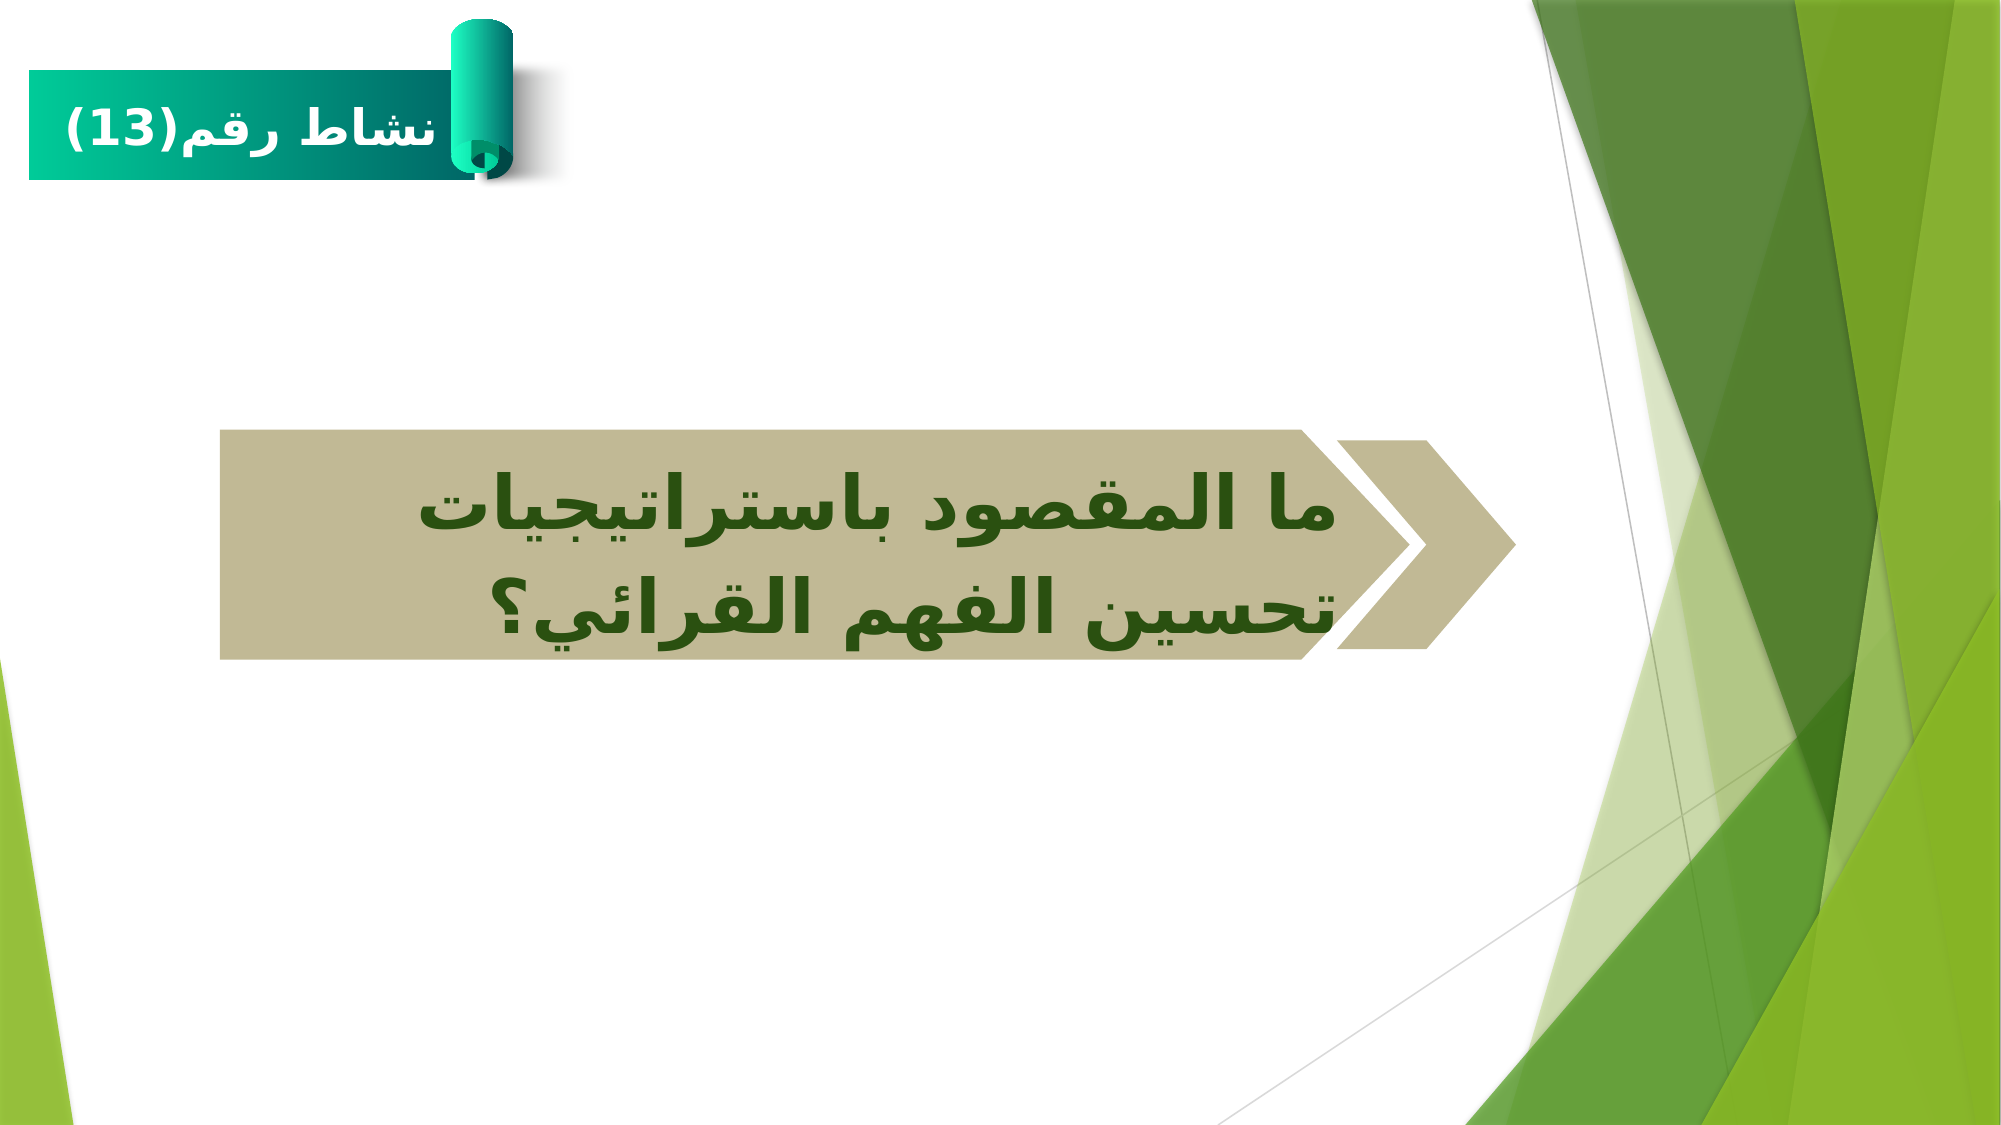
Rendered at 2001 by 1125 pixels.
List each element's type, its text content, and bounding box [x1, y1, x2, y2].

text_box ما المقصود باستراتيجيات تحسين الفهم القرائي؟ [218, 428, 1411, 662]
text_box [1335, 438, 1518, 651]
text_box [28, 18, 579, 190]
